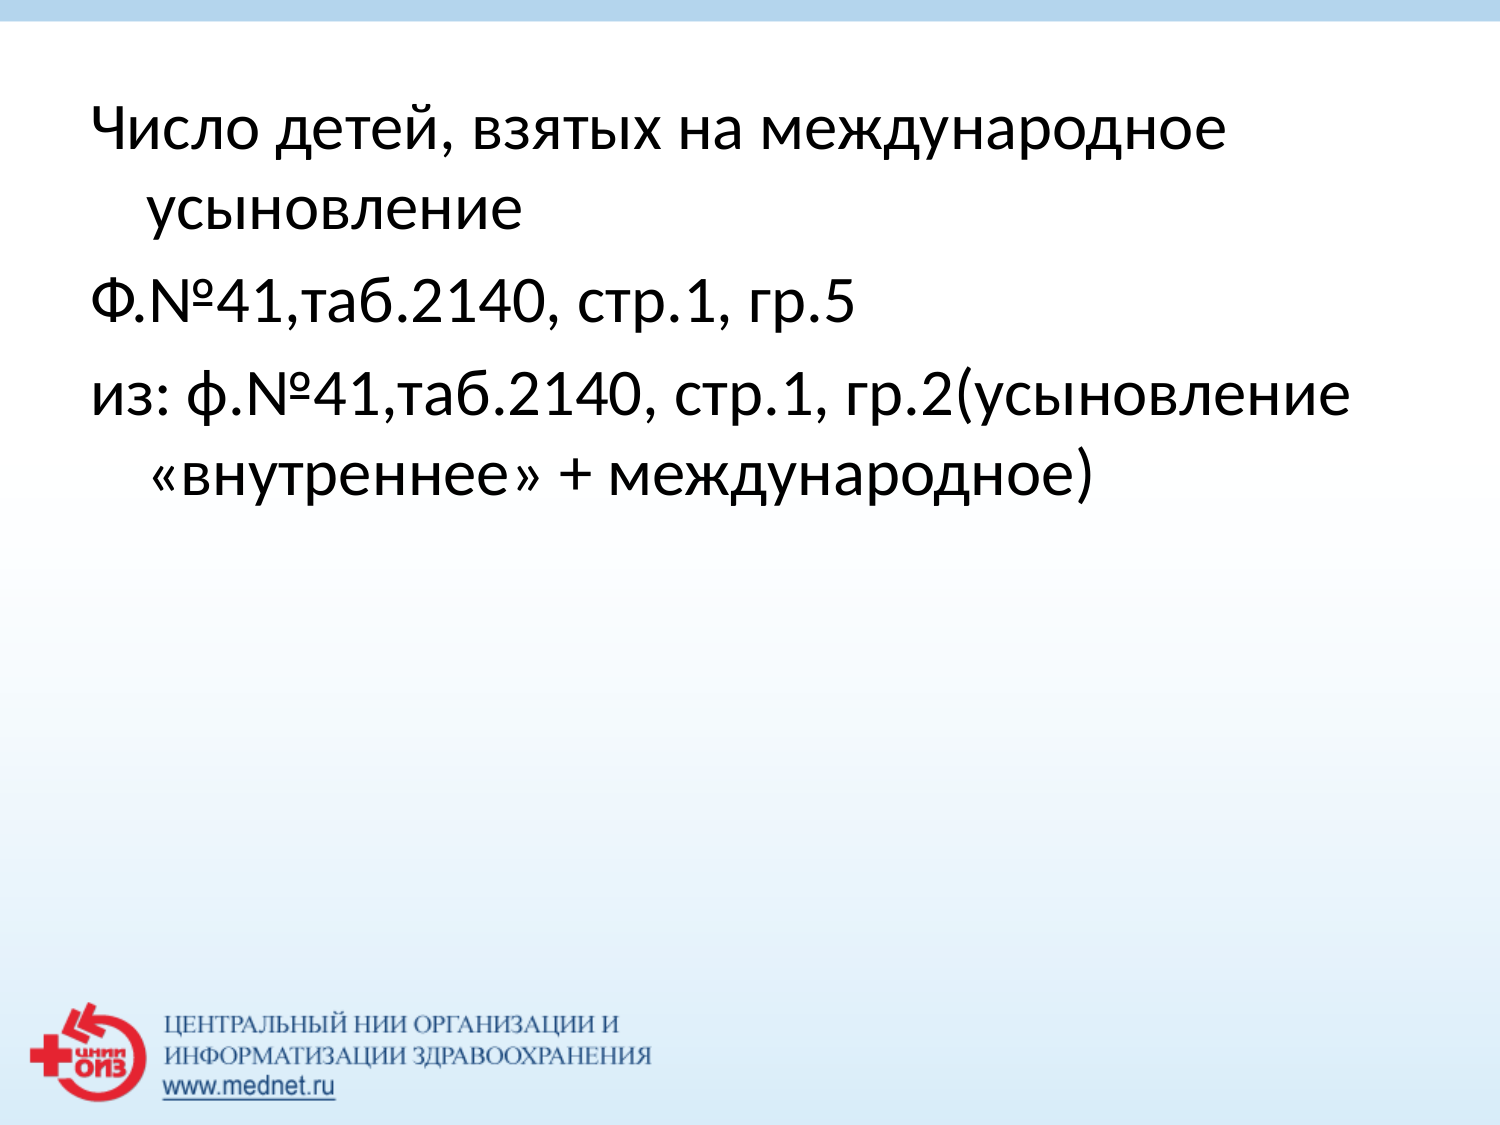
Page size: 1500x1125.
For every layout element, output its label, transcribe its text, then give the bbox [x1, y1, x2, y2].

picture [0, 0, 1500, 1125]
list Число детей, взятых на международное усыновление Ф.№41,таб.2140, стр.1, гр.5 из: ф.№41,таб.2140, стр.1, гр.2(усыновление «внутреннее» + международное) [75, 75, 1425, 963]
